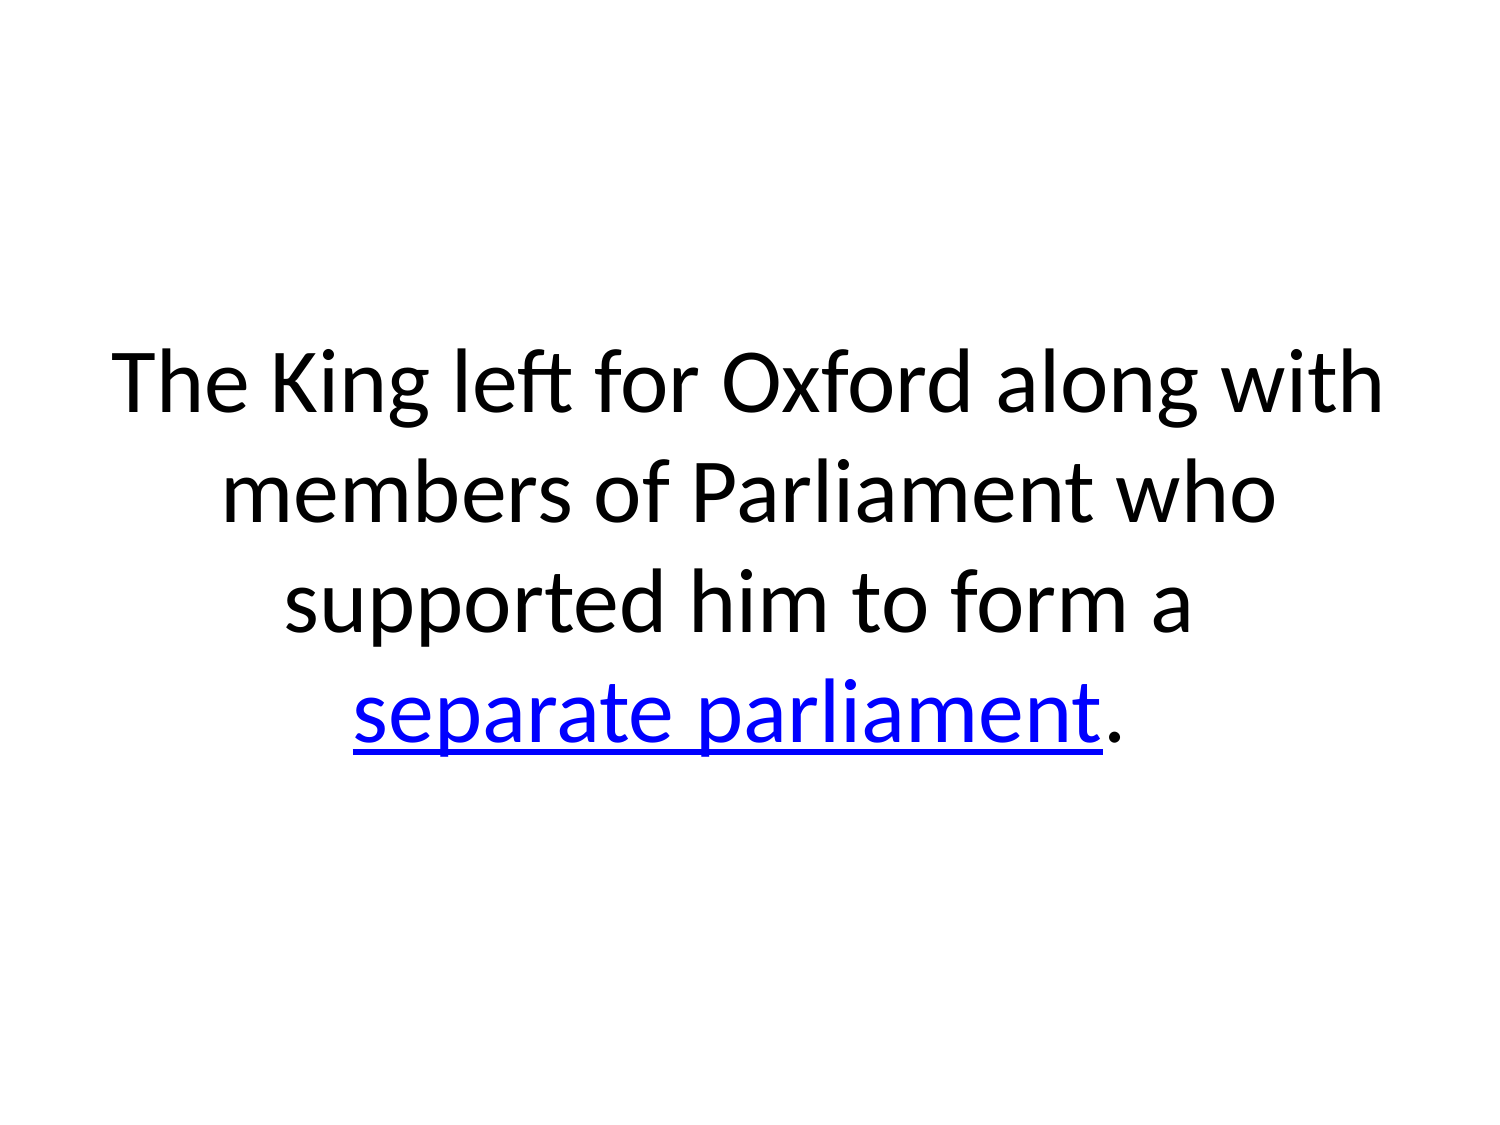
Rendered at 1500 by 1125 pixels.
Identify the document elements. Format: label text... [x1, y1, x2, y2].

title The King left for Oxford along with members of Parliament who supported him to form a separate parliament. [74, 44, 1426, 1038]
